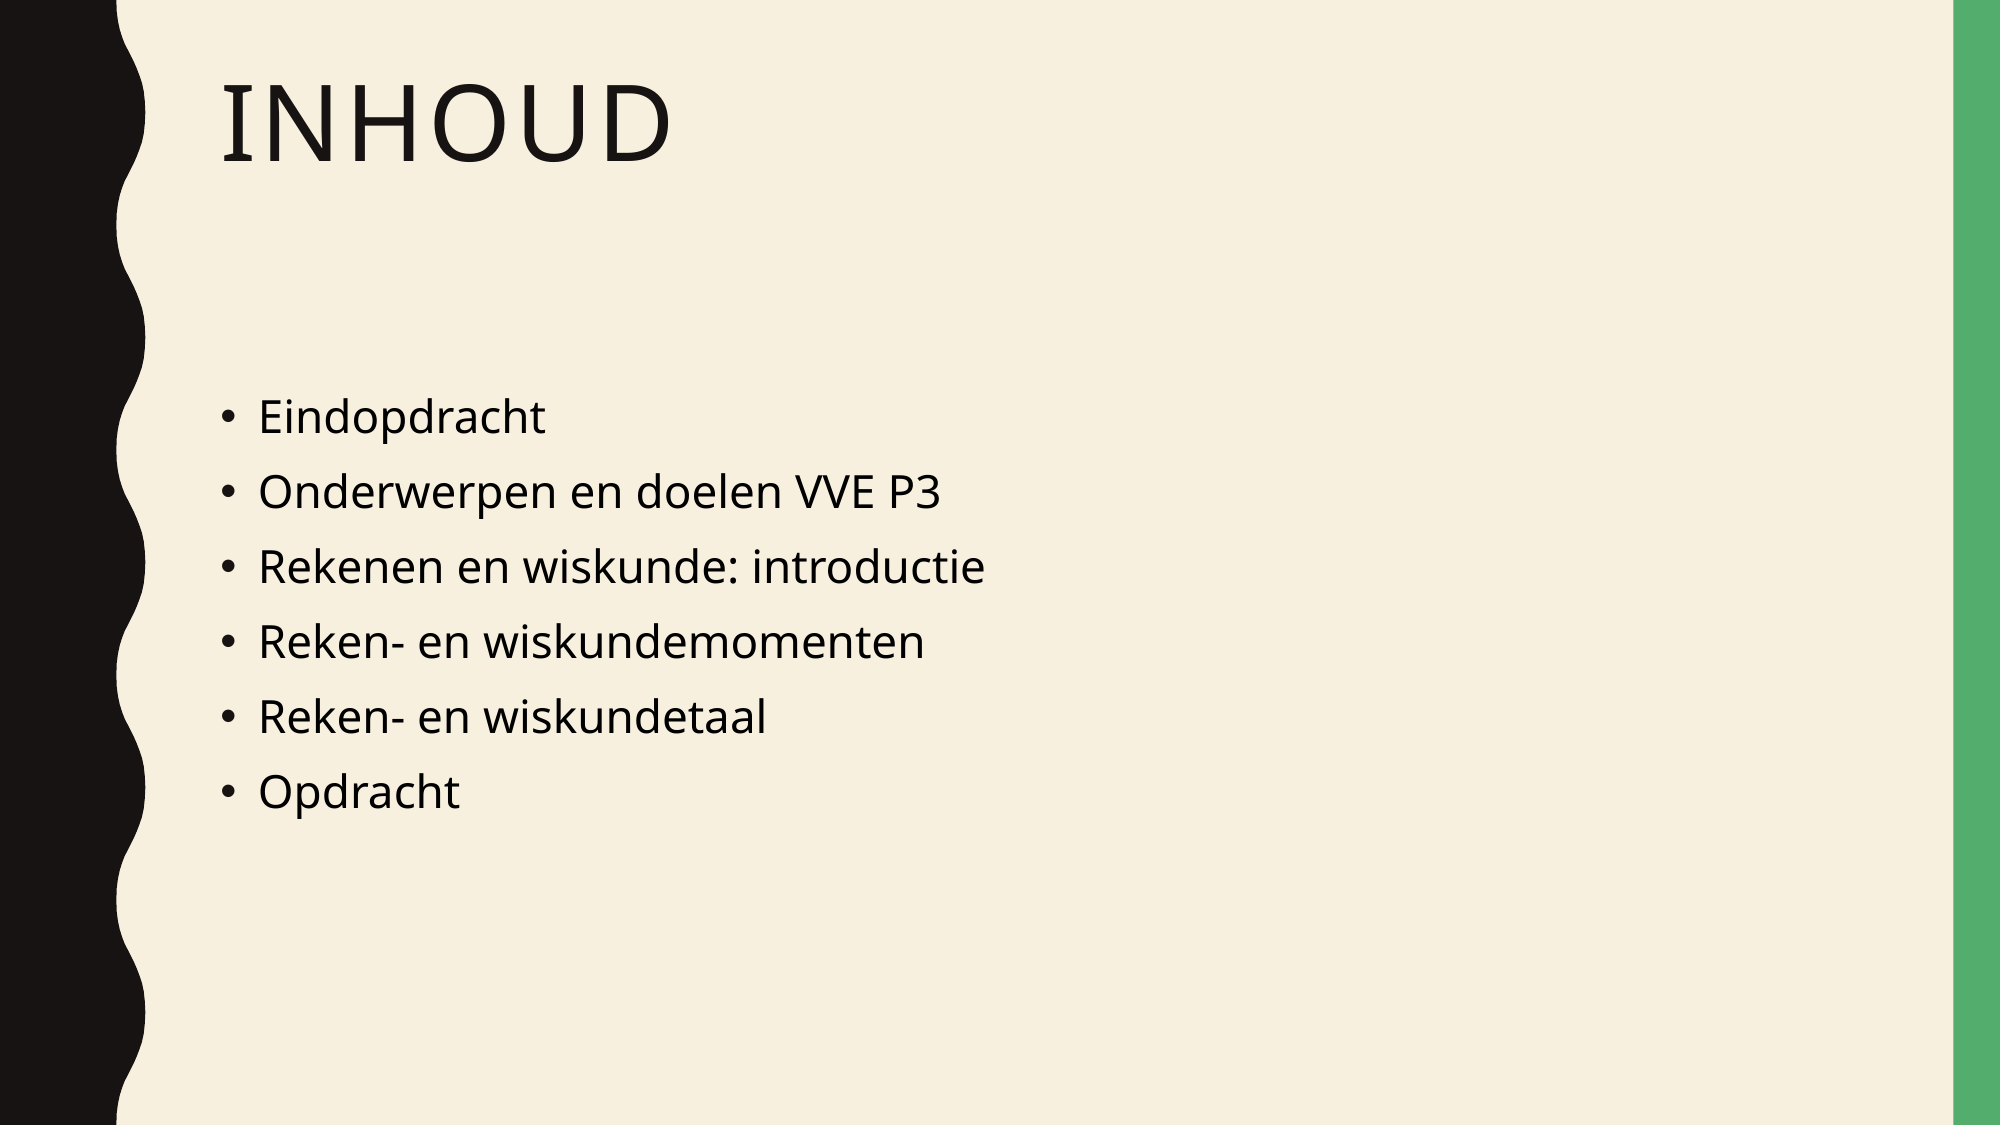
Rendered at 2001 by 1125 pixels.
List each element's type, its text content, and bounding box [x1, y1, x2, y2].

title inhoud [205, 62, 1875, 308]
list Eindopdracht Onderwerpen en doelen VVE P3 Rekenen en wiskunde: introductie Reken- en wiskundemomenten Reken- en wiskundetaal Opdracht [205, 375, 1875, 1023]
